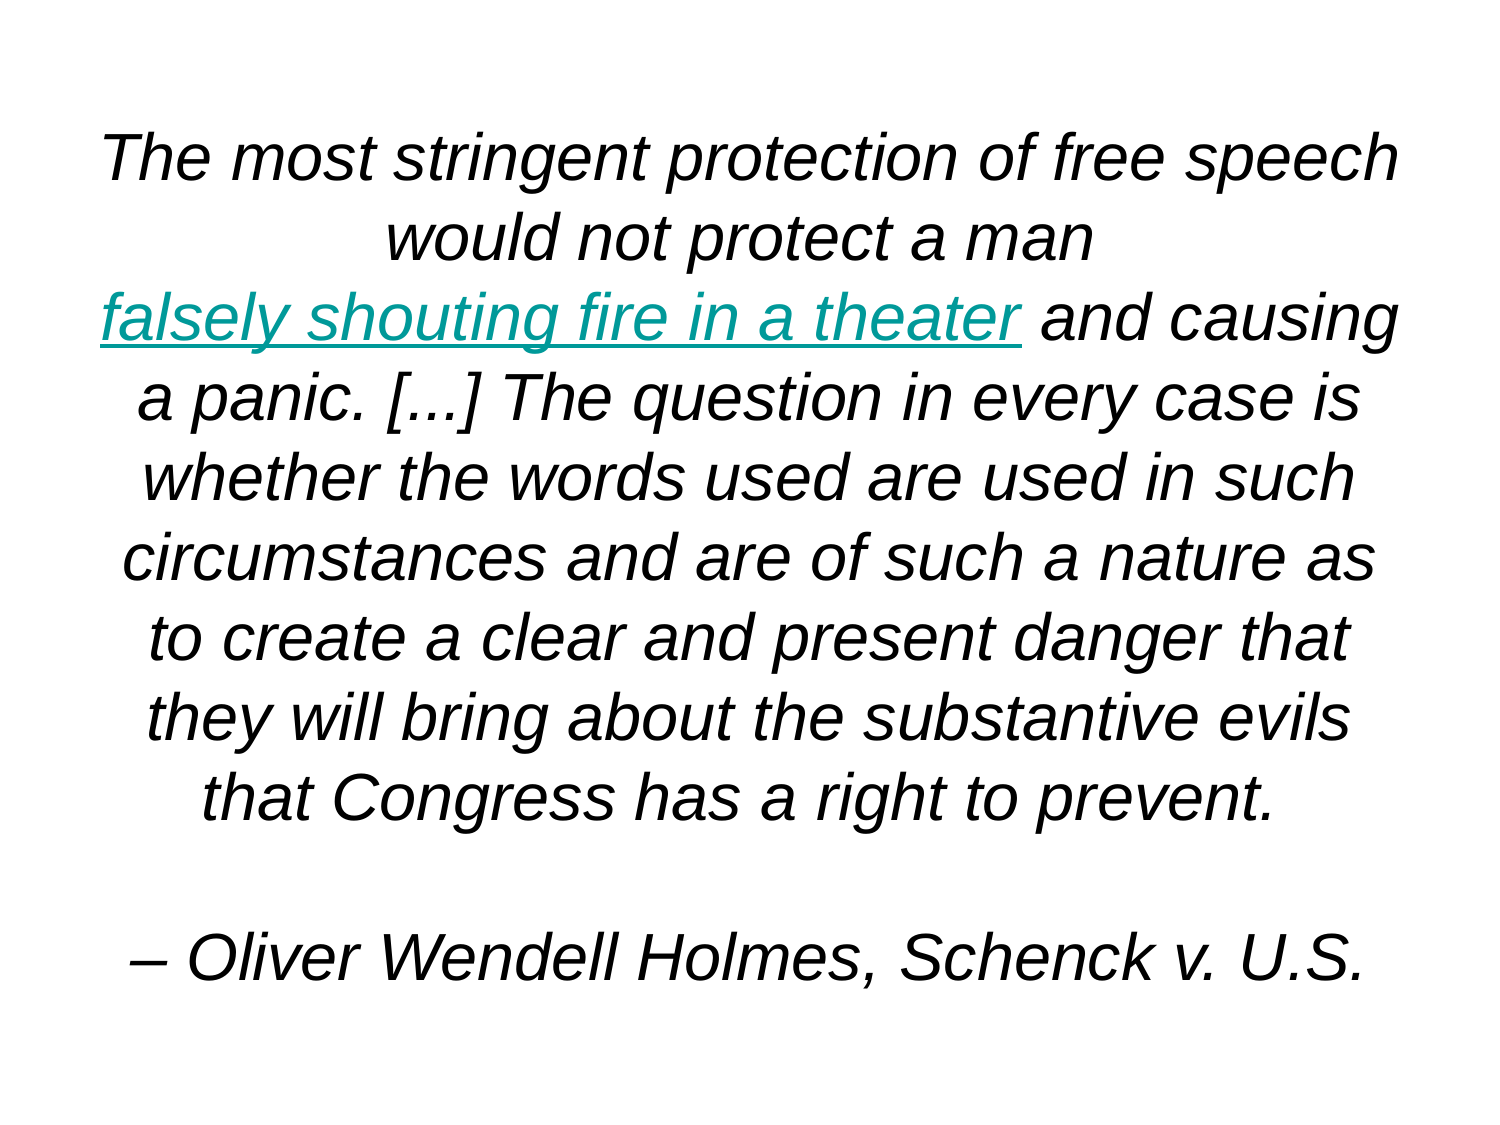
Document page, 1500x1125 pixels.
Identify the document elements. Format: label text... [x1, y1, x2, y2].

title The most stringent protection of free speech would not protect a man falsely shouting fire in a theater and causing a panic. [...] The question in every case is whether the words used are used in such circumstances and are of such a nature as to create a clear and present danger that they will bring about the substantive evils that Congress has a right to prevent. – Oliver Wendell Holmes, Schenck v. U.S. [74, 44, 1426, 1063]
